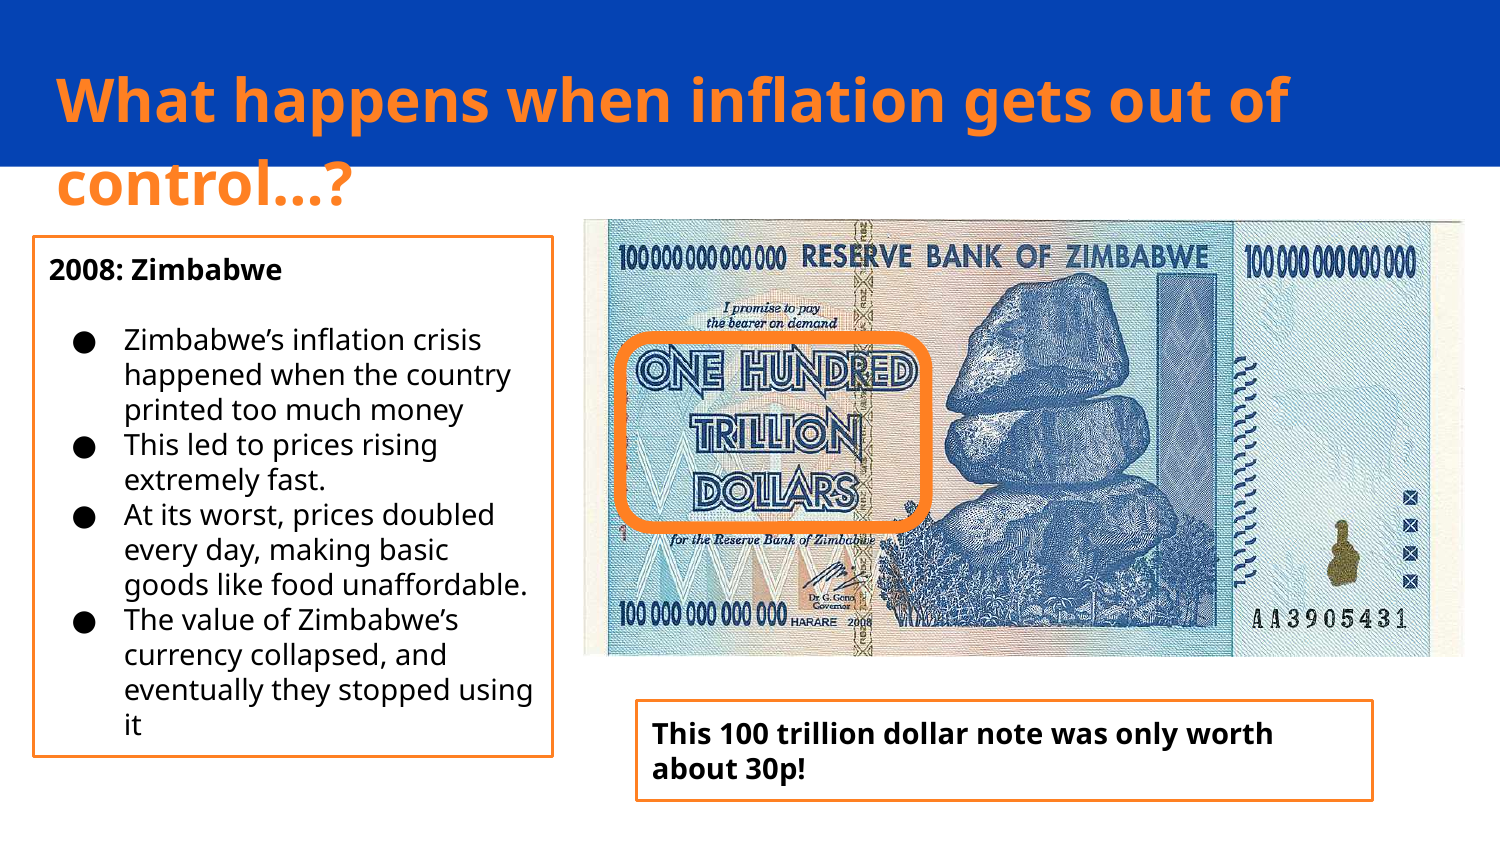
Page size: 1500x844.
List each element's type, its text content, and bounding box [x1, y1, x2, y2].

text_box What happens when inflation gets out of control…? [41, 36, 1500, 233]
text_box 2008: Zimbabwe Zimbabwe’s inflation crisis happened when the country printed too much money This led to prices rising extremely fast. At its worst, prices doubled every day, making basic goods like food unaffordable. The value of Zimbabwe’s currency collapsed, and eventually they stopped using it [33, 236, 553, 757]
picture [583, 219, 1465, 658]
text_box This 100 trillion dollar note was only worth about 30p! [636, 700, 1373, 801]
